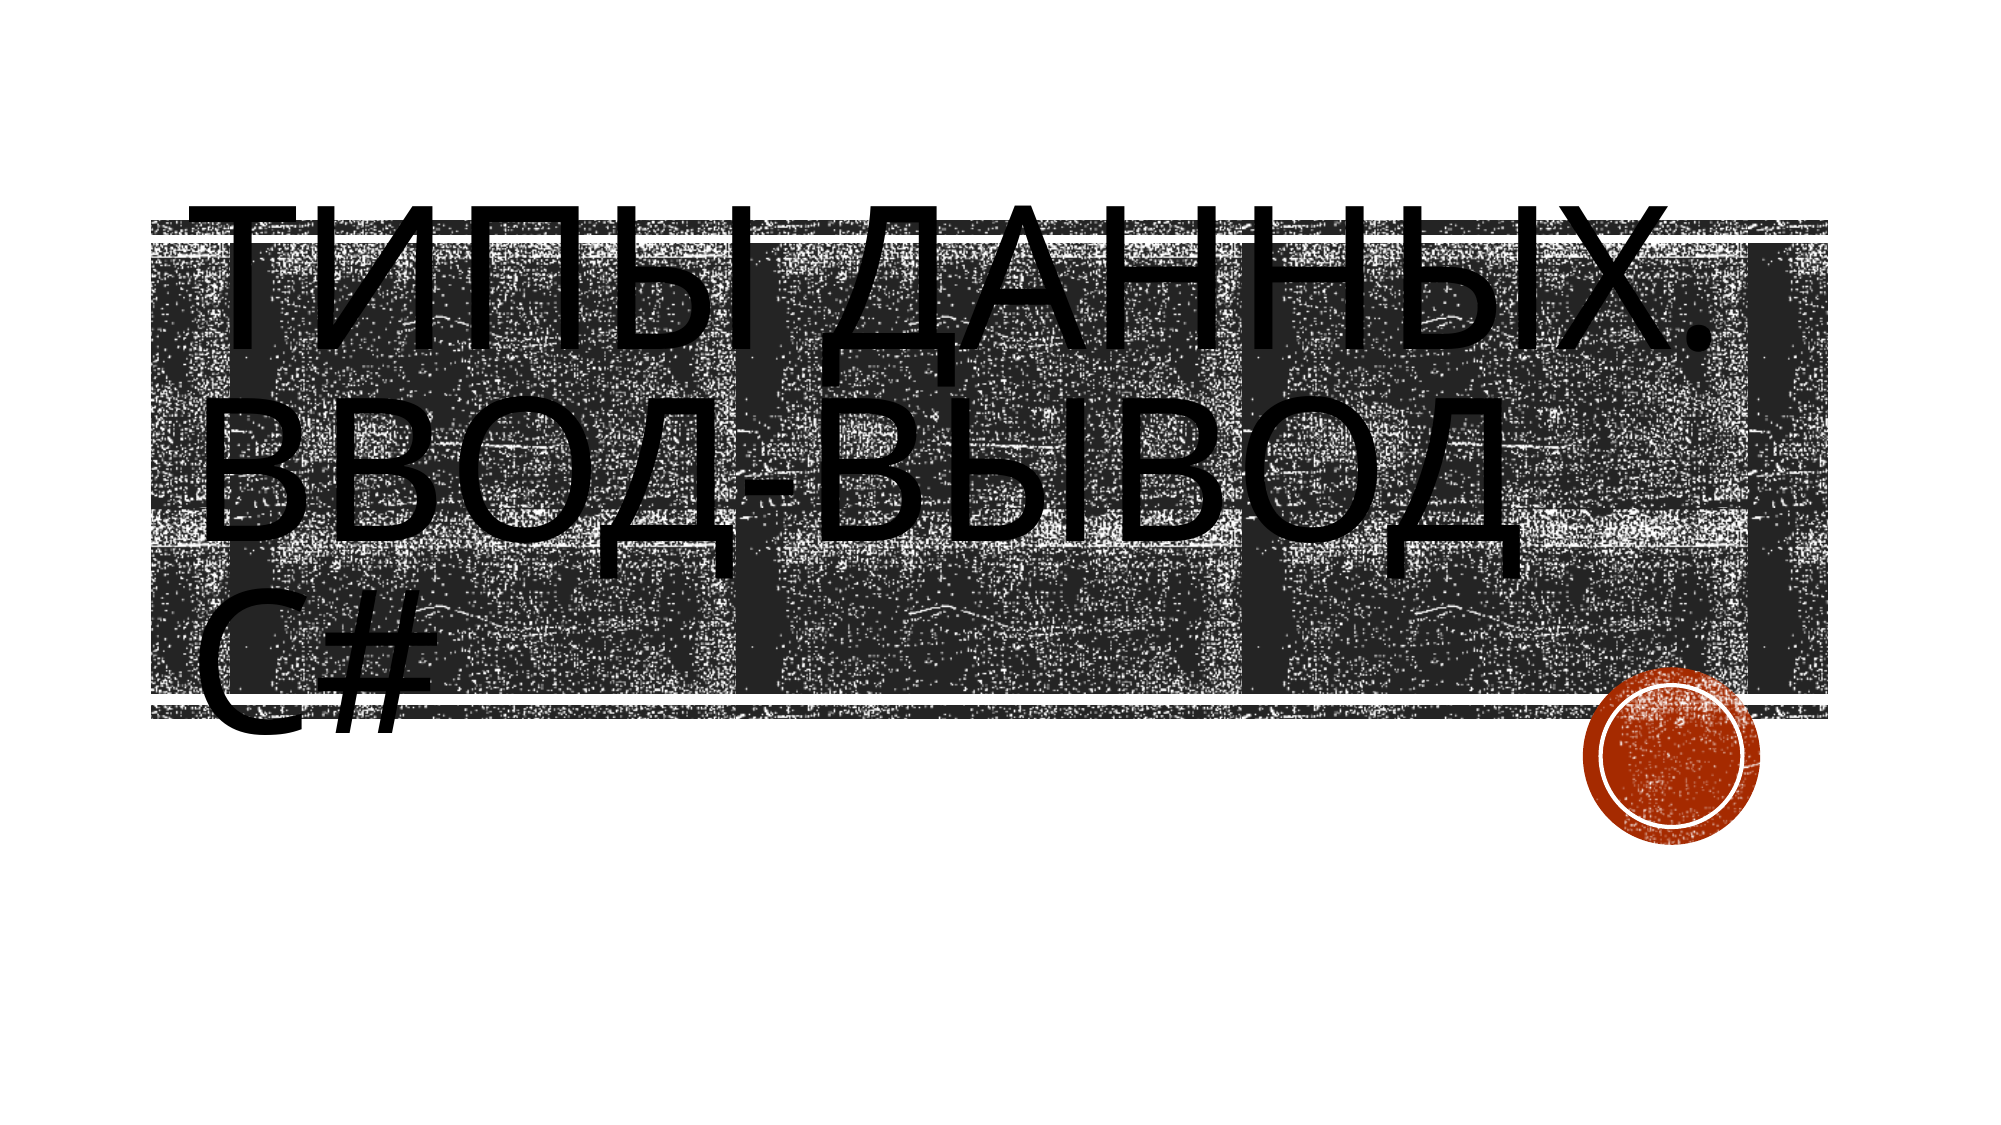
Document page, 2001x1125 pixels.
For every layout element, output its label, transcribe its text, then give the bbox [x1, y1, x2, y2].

title Типы данных. Ввод-вывод С# [172, 234, 1808, 733]
